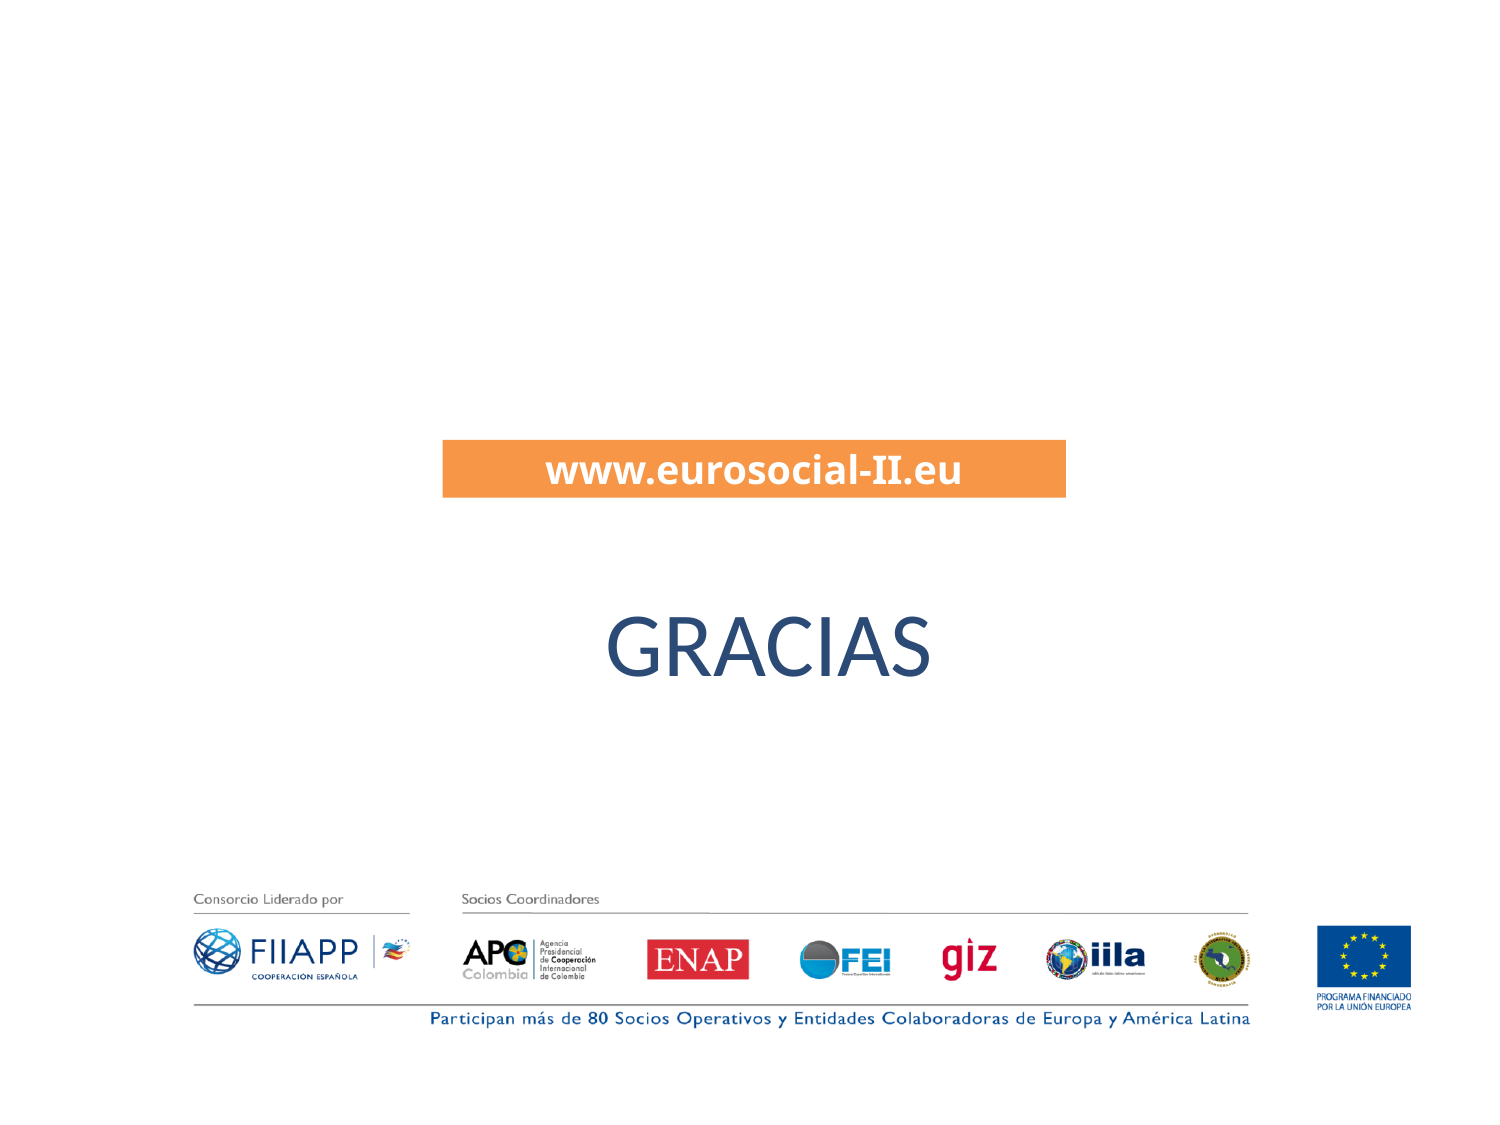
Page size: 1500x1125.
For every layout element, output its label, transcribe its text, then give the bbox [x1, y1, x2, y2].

text_box www.eurosocial-II.eu [442, 439, 1066, 498]
title GRACIAS [99, 579, 1449, 998]
picture [192, 891, 1411, 1029]
